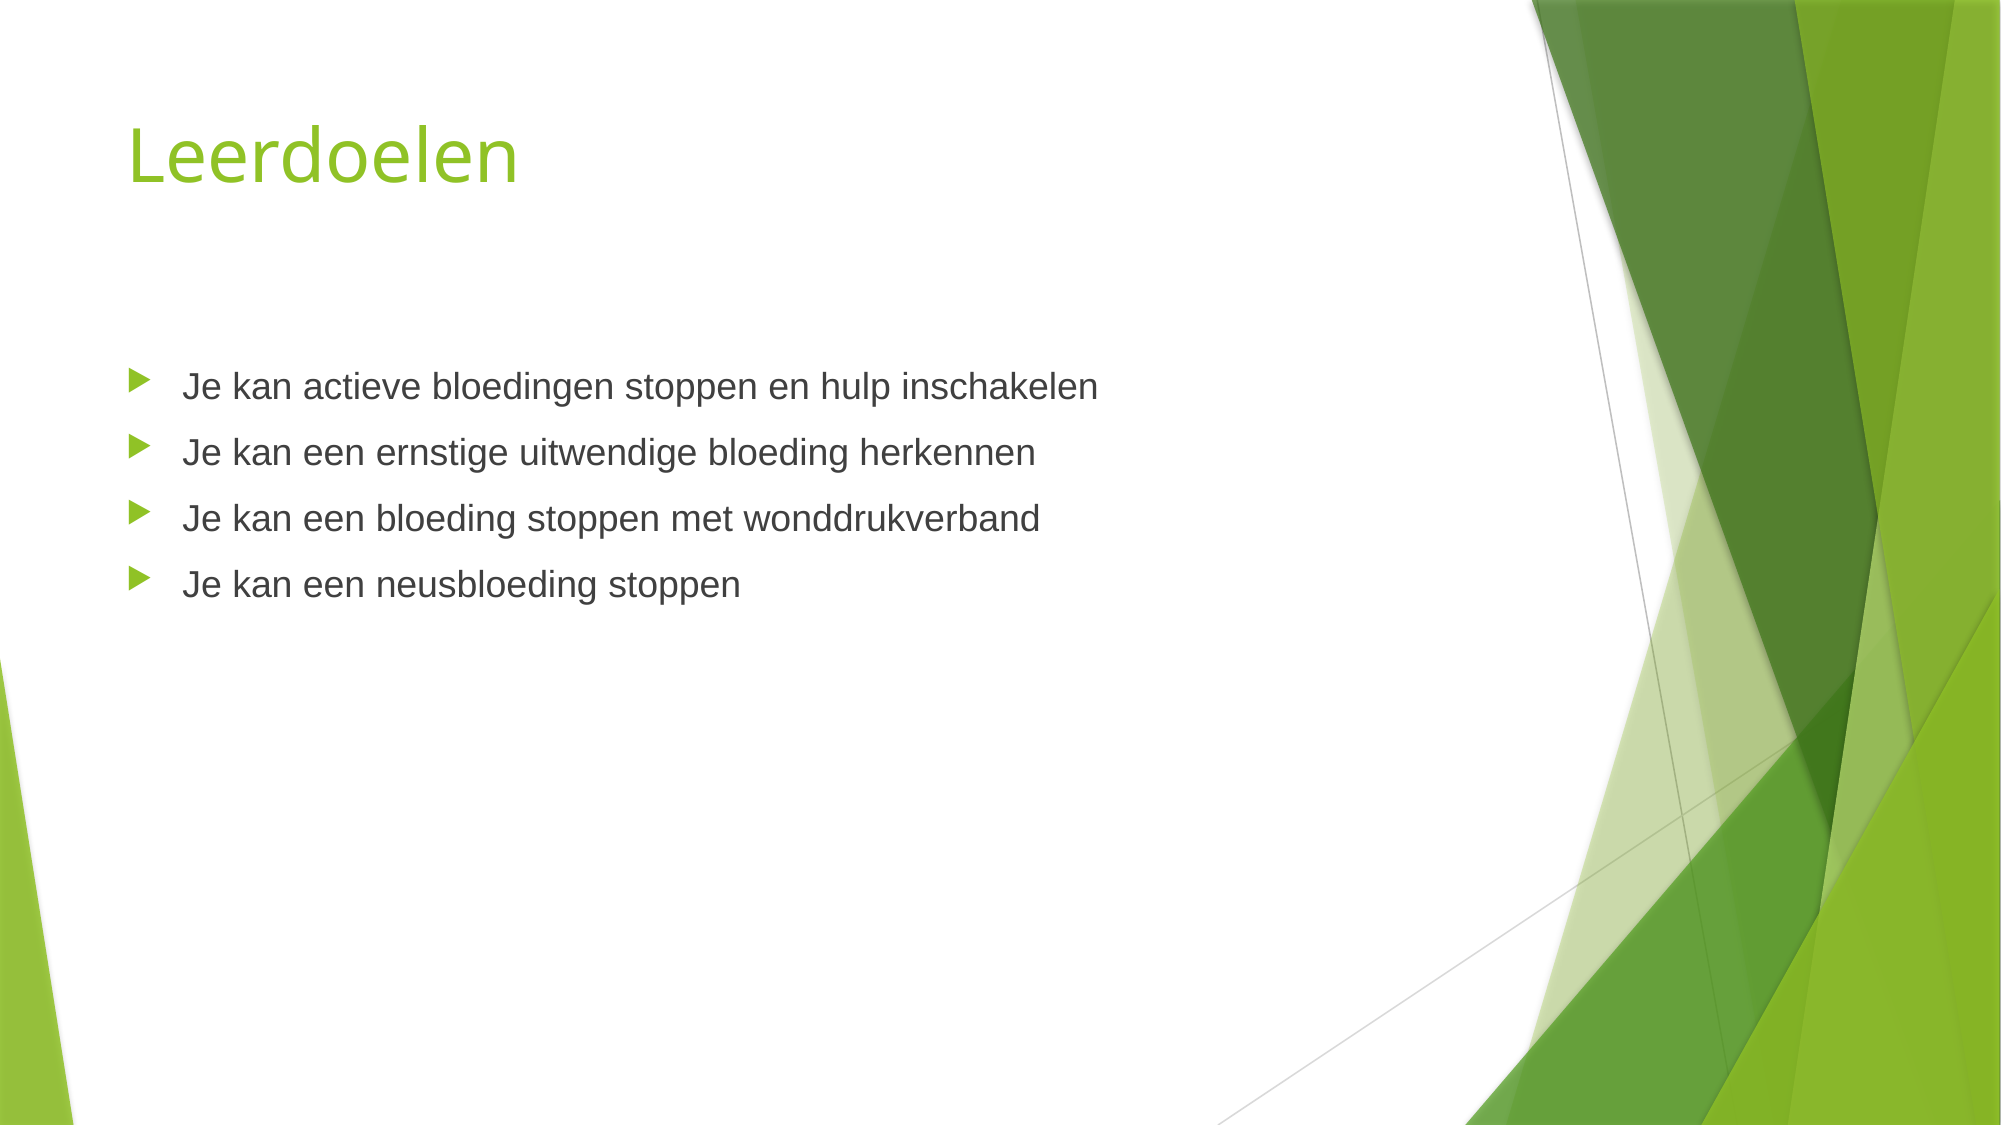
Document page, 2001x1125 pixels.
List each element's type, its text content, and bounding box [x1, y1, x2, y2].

list Je kan actieve bloedingen stoppen en hulp inschakelen Je kan een ernstige uitwendige bloeding herkennen Je kan een bloeding stoppen met wonddrukverband Je kan een neusbloeding stoppen [111, 354, 1522, 992]
title Leerdoelen [111, 99, 1522, 317]
